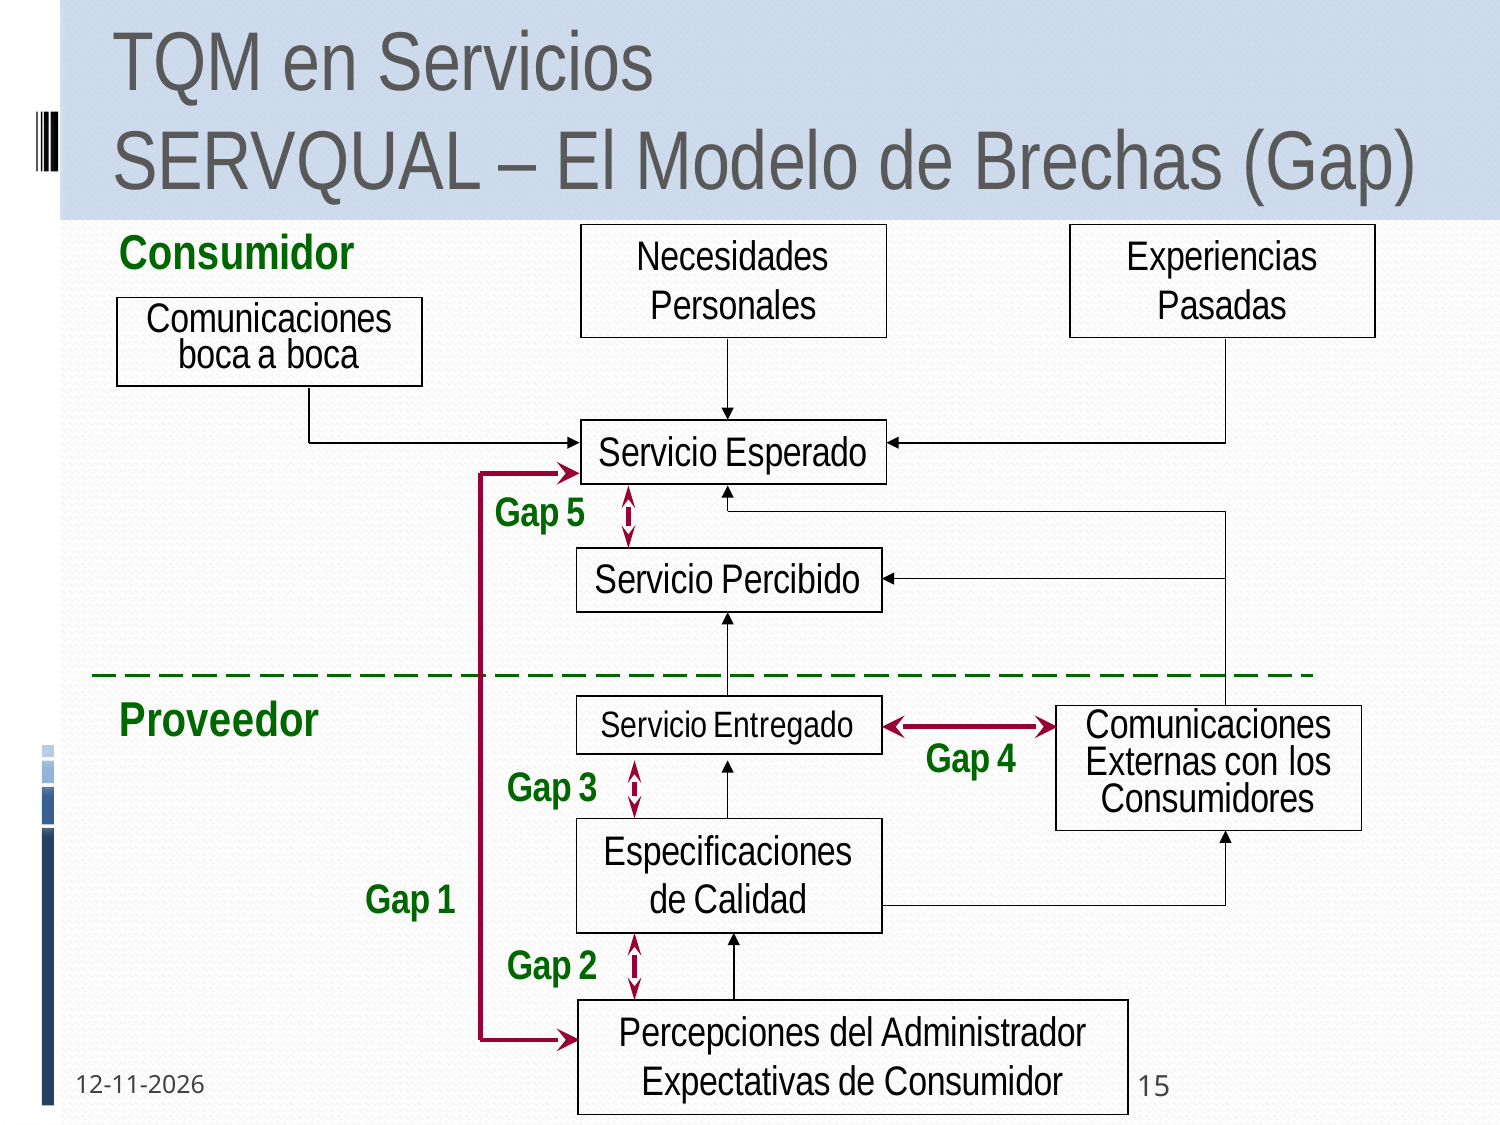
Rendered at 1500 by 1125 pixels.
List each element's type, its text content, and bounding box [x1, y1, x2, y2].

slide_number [75, 1042, 81, 1103]
picture [88, 206, 1377, 1116]
title TQM en Servicios SERVQUAL – El Modelo de Brechas (Gap) [111, 18, 1436, 207]
